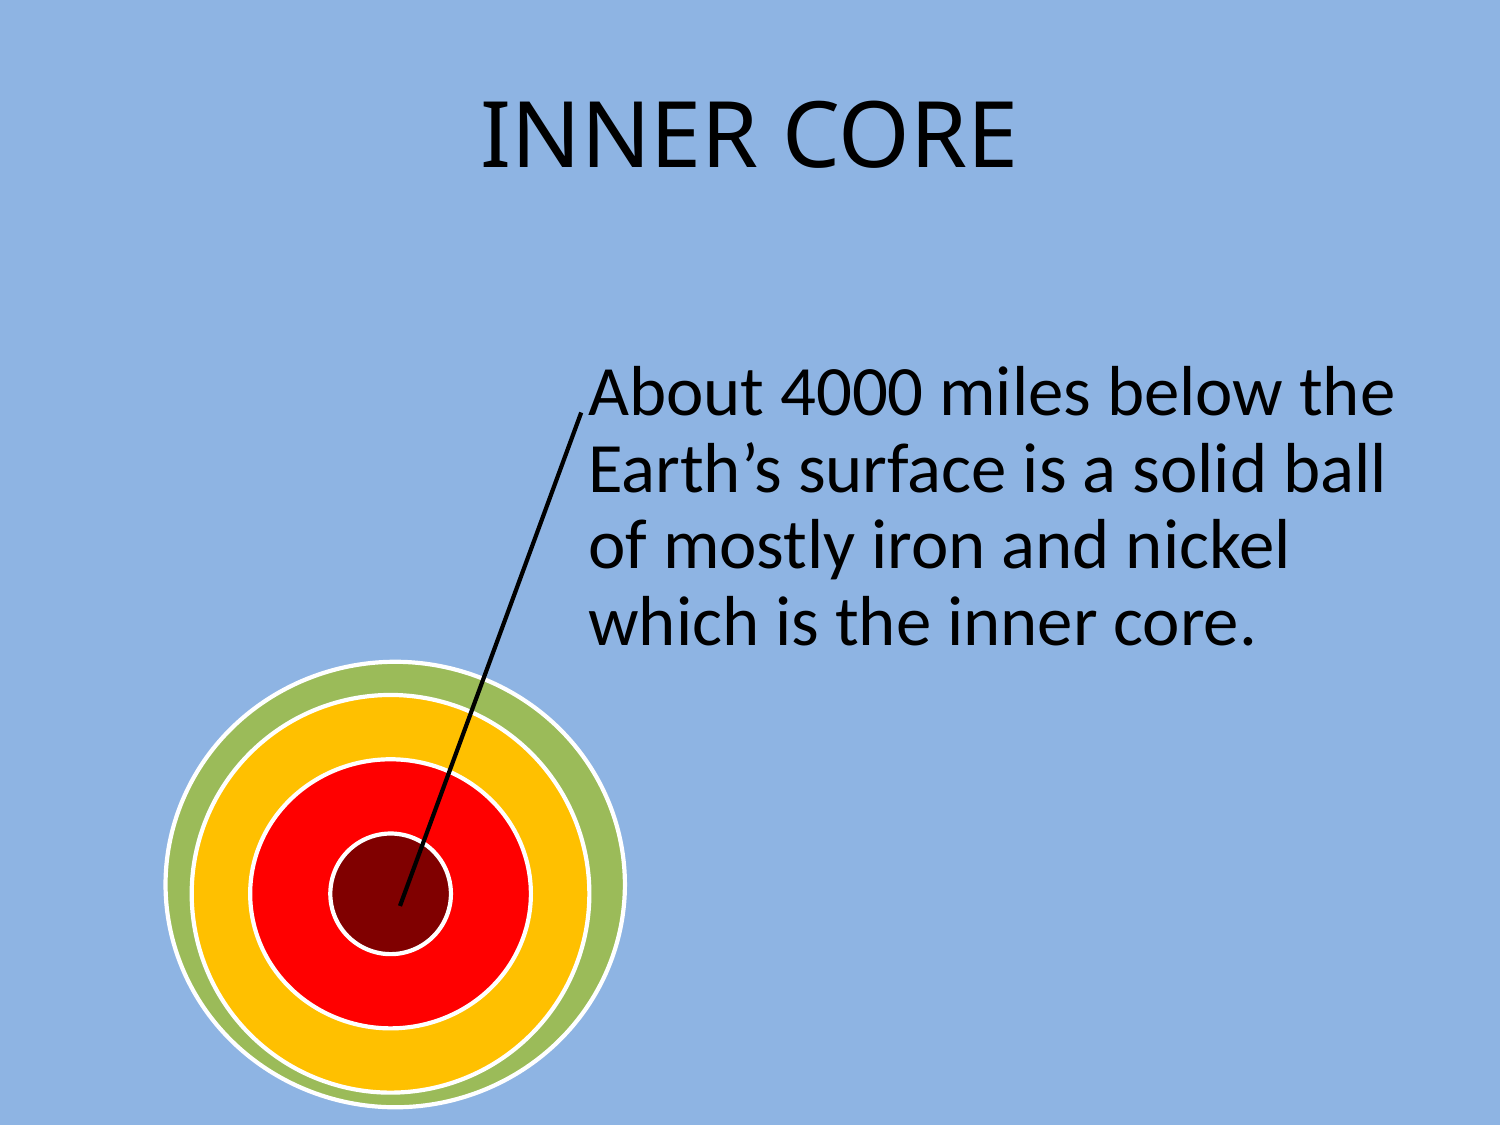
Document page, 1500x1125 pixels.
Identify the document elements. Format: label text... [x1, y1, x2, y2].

title INNER CORE [75, 37, 1425, 225]
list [74, 324, 1426, 1068]
